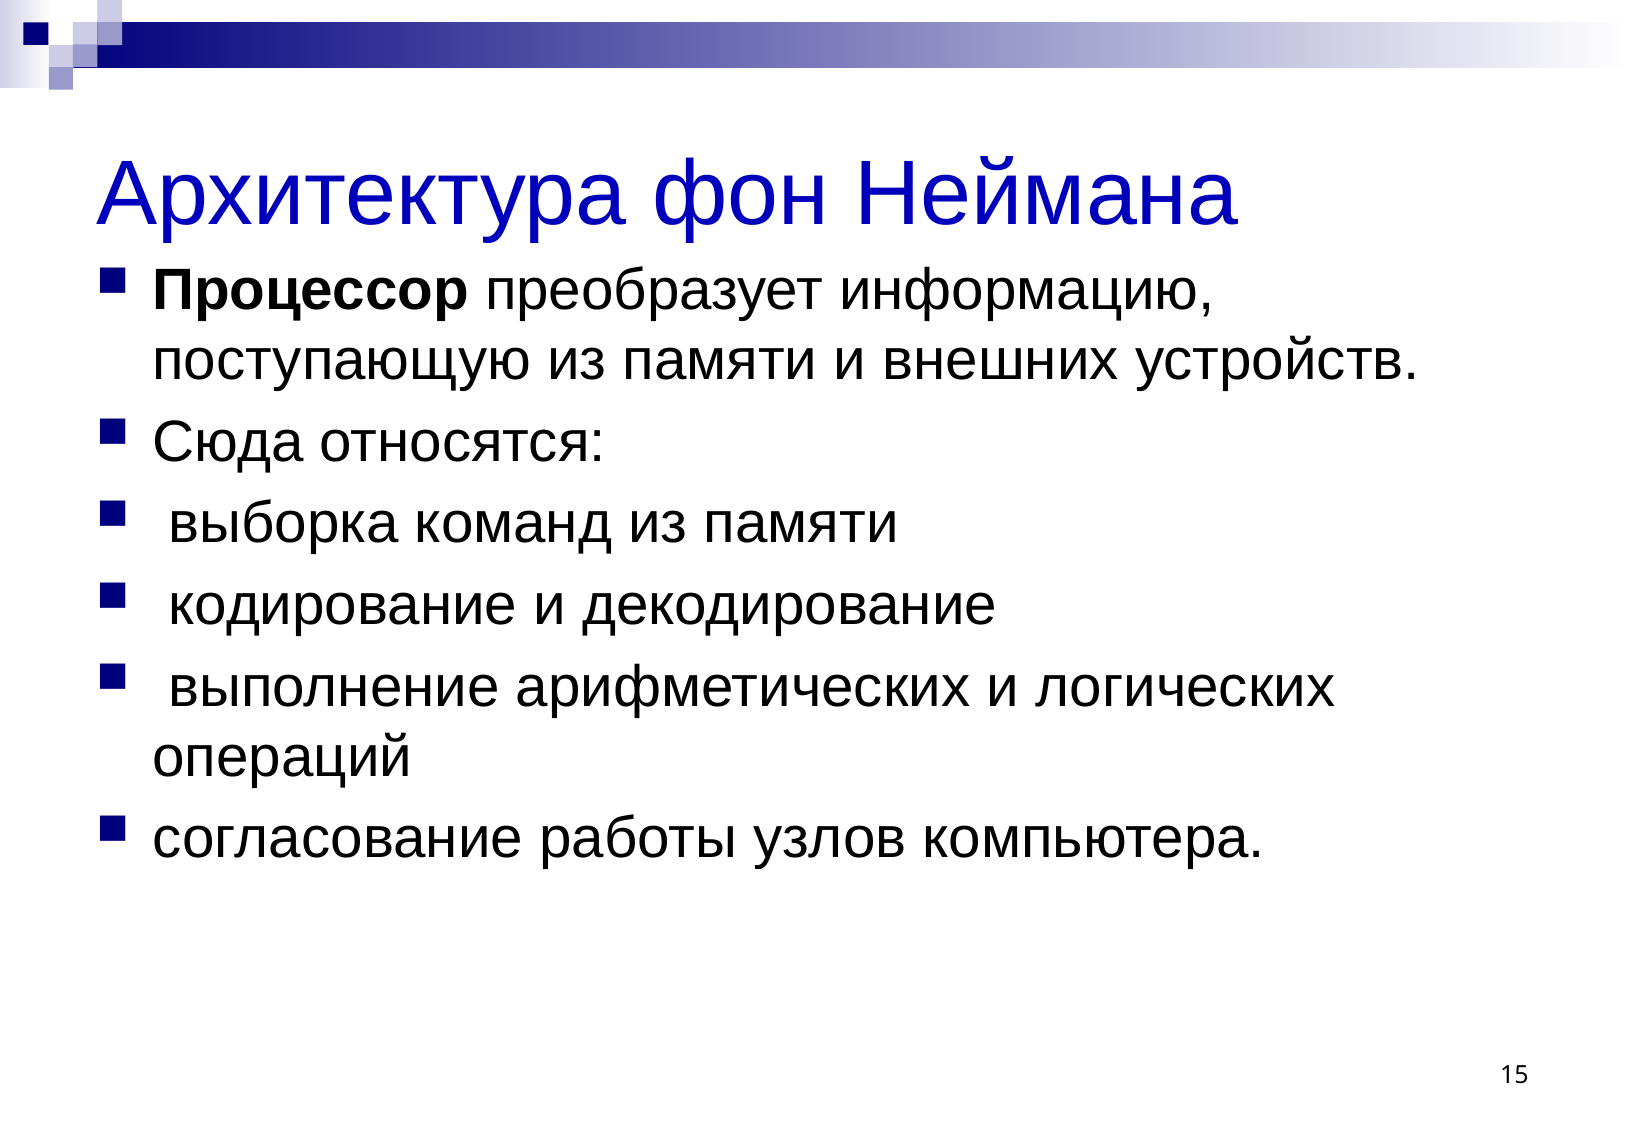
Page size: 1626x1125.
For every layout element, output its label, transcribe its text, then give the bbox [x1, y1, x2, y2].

title Архитектура фон Неймана [81, 75, 1544, 243]
list Процессор преобразует информацию, поступающую из памяти и внешних устройств. Сюда относятся: выборка команд из памяти кодирование и декодирование выполнение арифметических и логических операций согласование работы узлов компьютера. [81, 243, 1544, 963]
slide_number 15 [1164, 1025, 1544, 1100]
